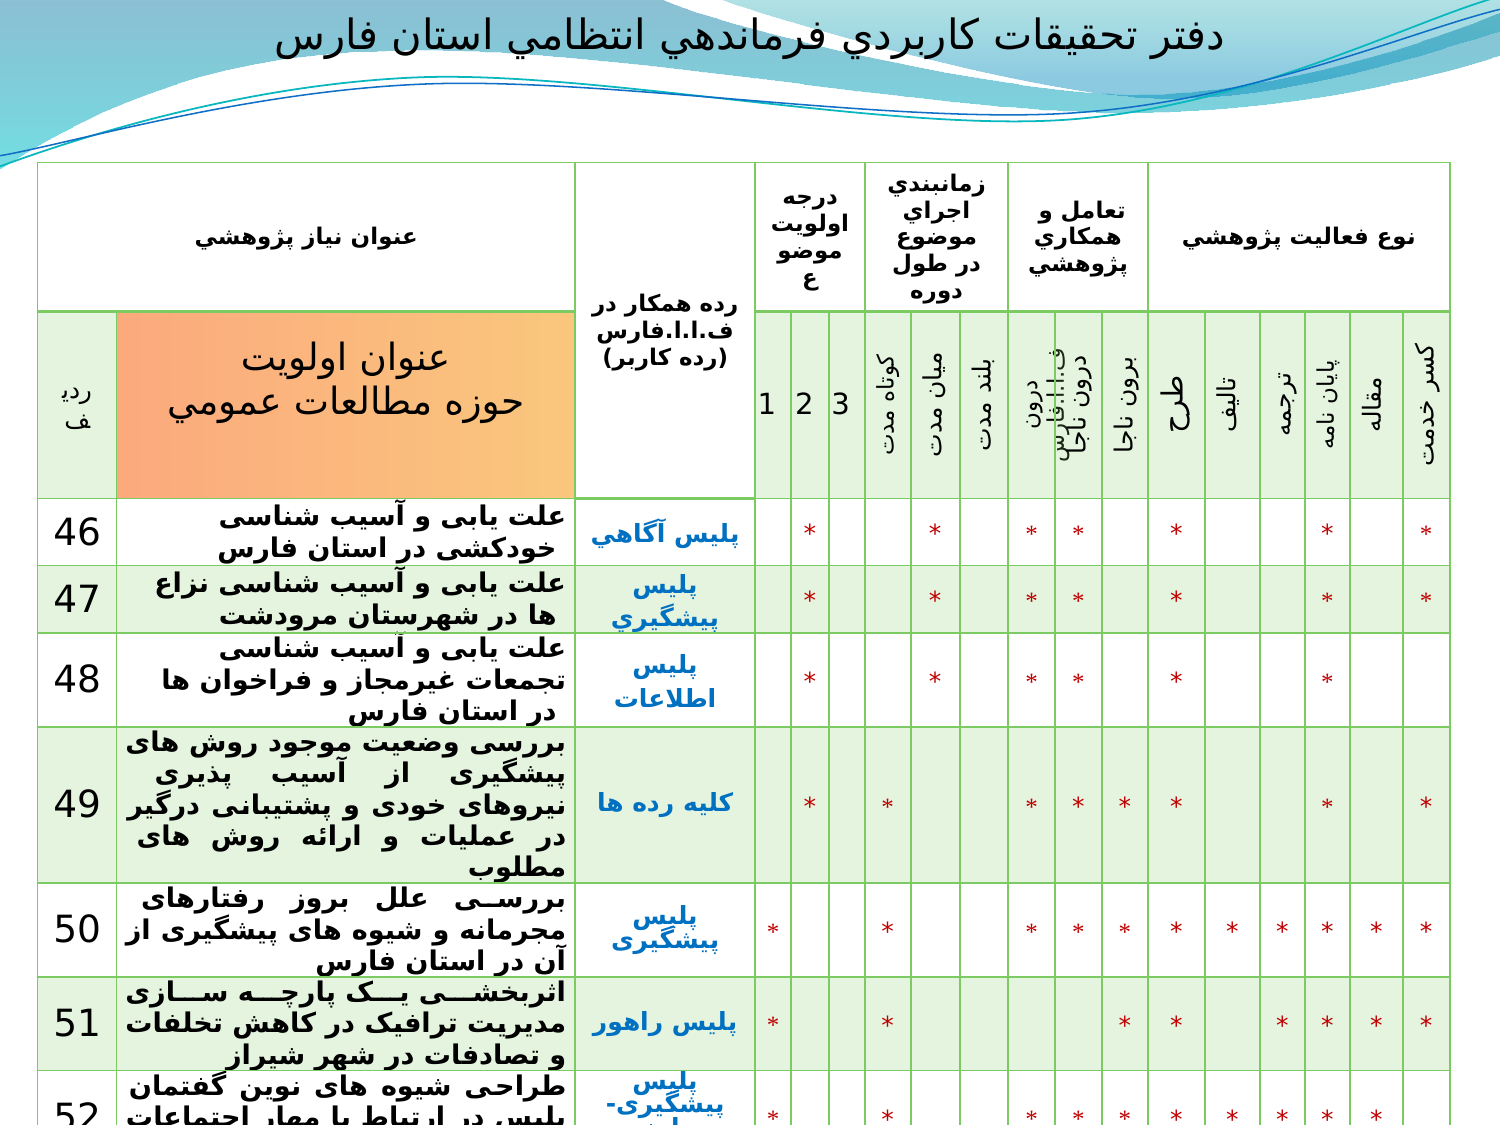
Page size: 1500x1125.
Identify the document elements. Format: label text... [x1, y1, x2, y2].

table_cell [1206, 566, 1259, 632]
table_cell عنوان اولويت حوزه مطالعات عمومي [117, 313, 574, 498]
table_cell * [792, 499, 828, 565]
table_cell * [1056, 1071, 1101, 1125]
table_cell ميان مدت [912, 313, 959, 498]
table_cell كوتاه مدت [866, 313, 910, 498]
table_cell اثربخشی یک پارچه سازی مدیریت ترافیک در کاهش تخلفات و تصادفات در شهر شيراز [117, 978, 574, 1070]
table_cell * [912, 566, 959, 632]
table_cell [1103, 499, 1147, 565]
table_cell * [1009, 566, 1054, 632]
table_cell [1404, 1071, 1449, 1125]
table_cell [961, 499, 1007, 565]
table_cell * [792, 566, 828, 632]
table_cell [830, 499, 864, 565]
table_cell [830, 978, 864, 1070]
table_cell * [1351, 1071, 1402, 1125]
table_cell بلند مدت [961, 313, 1007, 498]
table_cell [1056, 978, 1101, 1070]
table_cell * [1306, 499, 1349, 565]
table_cell * [1351, 978, 1402, 1070]
table_cell [1206, 499, 1259, 565]
table_cell [830, 884, 864, 976]
table_cell 2 [792, 313, 828, 498]
table_cell * [1009, 499, 1054, 565]
table_cell مقاله [1351, 313, 1402, 498]
table_cell 1 [756, 313, 790, 498]
table_cell كسر خدمت [1404, 313, 1449, 498]
table_header تعامل و همكاري پژوهشي [1009, 163, 1147, 310]
table_cell [1261, 728, 1304, 882]
table_cell 3 [830, 313, 864, 498]
table_cell علت یابی و آسیب شناسی تجمعات غیرمجاز و فراخوان ها در استان فارس [117, 634, 574, 726]
table_cell * [1149, 1071, 1204, 1125]
table_cell پلیس پیشگیری [576, 884, 754, 976]
table_cell * [792, 634, 828, 726]
table_cell * [1056, 499, 1101, 565]
table_cell [912, 978, 959, 1070]
table_cell پايان نامه [1306, 313, 1349, 498]
table_cell * [1149, 978, 1204, 1070]
table_cell [1261, 566, 1304, 632]
table_cell درون ناجا [1056, 313, 1101, 498]
table_cell * [1149, 884, 1204, 976]
table_cell * [1056, 566, 1101, 632]
table_cell [961, 566, 1007, 632]
table_cell * [912, 499, 959, 565]
table_cell [961, 1071, 1007, 1125]
table_cell 49 [38, 728, 116, 882]
table_cell [1206, 634, 1259, 726]
table_cell * [1056, 884, 1101, 976]
table_cell * [756, 978, 790, 1070]
table_cell پليس آگاهي [576, 500, 754, 565]
table_cell * [912, 634, 959, 726]
table_cell پليس اطلاعات [576, 634, 754, 726]
table_cell * [1404, 566, 1449, 632]
table_cell طرح [1149, 313, 1204, 498]
table_cell ترجمه [1261, 313, 1304, 498]
table_cell * [1009, 1071, 1054, 1125]
table_header زمانبندي اجراي موضوع در طول دوره [866, 163, 1007, 310]
table_cell تاليف [1206, 313, 1259, 498]
table_cell [866, 634, 910, 726]
table_cell * [1149, 634, 1204, 726]
table_cell * [1009, 728, 1054, 882]
table_cell بررسی علل بروز رفتارهای مجرمانه و شیوه های پیشگیری از آن در استان فارس [117, 884, 574, 976]
table_cell * [1103, 728, 1147, 882]
table_cell [912, 728, 959, 882]
table_cell [1351, 634, 1402, 726]
table_cell [830, 728, 864, 882]
table_cell * [1103, 884, 1147, 976]
table_cell * [1009, 634, 1054, 726]
table_cell [756, 728, 790, 882]
table_cell * [1261, 978, 1304, 1070]
table_cell * [1149, 728, 1204, 882]
table_cell * [792, 728, 828, 882]
table_cell * [1149, 499, 1204, 565]
table_cell * [1306, 884, 1349, 976]
table_cell * [1103, 1071, 1147, 1125]
table_cell [792, 884, 828, 976]
table_cell علت یابی و آسیب شناسی نزاع ها در شهرستان مرودشت [117, 566, 574, 632]
table_cell [866, 499, 910, 565]
table_header درجه اولويت موضوع [756, 163, 864, 310]
table_cell [756, 499, 790, 565]
table_cell طراحی شیوه های نوین گفتمان پلیس در ارتباط با مهار اجتماعات غیرقانونی در استان فارس [117, 1071, 574, 1125]
table_cell پليس راهور [576, 978, 754, 1070]
table_cell [1261, 499, 1304, 565]
table_cell * [1404, 884, 1449, 976]
table_cell [830, 566, 864, 632]
table_cell [756, 634, 790, 726]
table_cell * [1404, 978, 1449, 1070]
table_cell [912, 884, 959, 976]
table_cell 52 [38, 1071, 116, 1125]
text_box دفتر تحقيقات كاربردي فرماندهي انتظامي استان فارس [0, 0, 1500, 65]
table_cell [1351, 566, 1402, 632]
table_cell * [1206, 1071, 1259, 1125]
table_cell [961, 728, 1007, 882]
table_cell * [756, 884, 790, 976]
table_cell پلیس پیشگیری- معاونت آموزش [576, 1071, 754, 1125]
table_cell بررسی وضعیت موجود روش های پیشگیری از آسیب پذیری نیروهای خودی و پشتیبانی درگیر در عملیات و ارائه روش های مطلوب [117, 728, 574, 882]
table_cell * [1404, 728, 1449, 882]
table_cell [1103, 634, 1147, 726]
table_cell [1009, 978, 1054, 1070]
table_cell كليه رده ها [576, 728, 754, 882]
table_header عنوان نياز پژوهشي [38, 163, 574, 310]
table_cell * [1056, 634, 1101, 726]
table_cell * [1306, 728, 1349, 882]
table_cell رديف [38, 313, 116, 498]
table_cell * [756, 1071, 790, 1125]
table_cell * [1261, 884, 1304, 976]
table_cell 48 [38, 634, 116, 726]
table_cell درون ف.ا.ا.فارس [1009, 313, 1054, 498]
table_cell [1206, 728, 1259, 882]
table_cell * [866, 728, 910, 882]
table_header رده همكار در ف.ا.ا.فارس (رده كاربر) [576, 163, 754, 497]
table_cell [792, 978, 828, 1070]
table_cell [830, 634, 864, 726]
table_cell * [1261, 1071, 1304, 1125]
table_cell [756, 566, 790, 632]
table_cell [1206, 978, 1259, 1070]
table_cell [961, 884, 1007, 976]
table_cell 51 [38, 978, 116, 1070]
table_cell * [866, 884, 910, 976]
table_cell [1404, 634, 1449, 726]
table_cell * [1306, 1071, 1349, 1125]
table_cell * [1206, 884, 1259, 976]
table_cell [866, 566, 910, 632]
table_header نوع فعاليت پژوهشي [1149, 163, 1449, 310]
table_cell [1103, 566, 1147, 632]
table_cell * [1404, 499, 1449, 565]
table_cell [912, 1071, 959, 1125]
table_cell [961, 634, 1007, 726]
table_cell 50 [38, 884, 116, 976]
table_cell [1351, 728, 1402, 882]
table_cell * [1009, 884, 1054, 976]
table_cell * [1306, 566, 1349, 632]
table_cell * [1056, 728, 1101, 882]
table_cell [961, 978, 1007, 1070]
table_cell برون ناجا [1103, 313, 1147, 498]
table_cell * [1149, 566, 1204, 632]
table_cell پليس پيشگيري [576, 566, 754, 632]
table_cell علت یابی و آسیب شناسی خودکشی در استان فارس [117, 499, 574, 565]
table_cell [830, 1071, 864, 1125]
table_cell * [1306, 634, 1349, 726]
table_cell * [1306, 978, 1349, 1070]
table_cell * [866, 978, 910, 1070]
table_cell 46 [38, 499, 116, 565]
table_cell * [1103, 978, 1147, 1070]
table_cell * [866, 1071, 910, 1125]
table_cell [1351, 499, 1402, 565]
table_cell 47 [38, 566, 116, 632]
table_cell [792, 1071, 828, 1125]
table_cell * [1351, 884, 1402, 976]
table_cell [1261, 634, 1304, 726]
